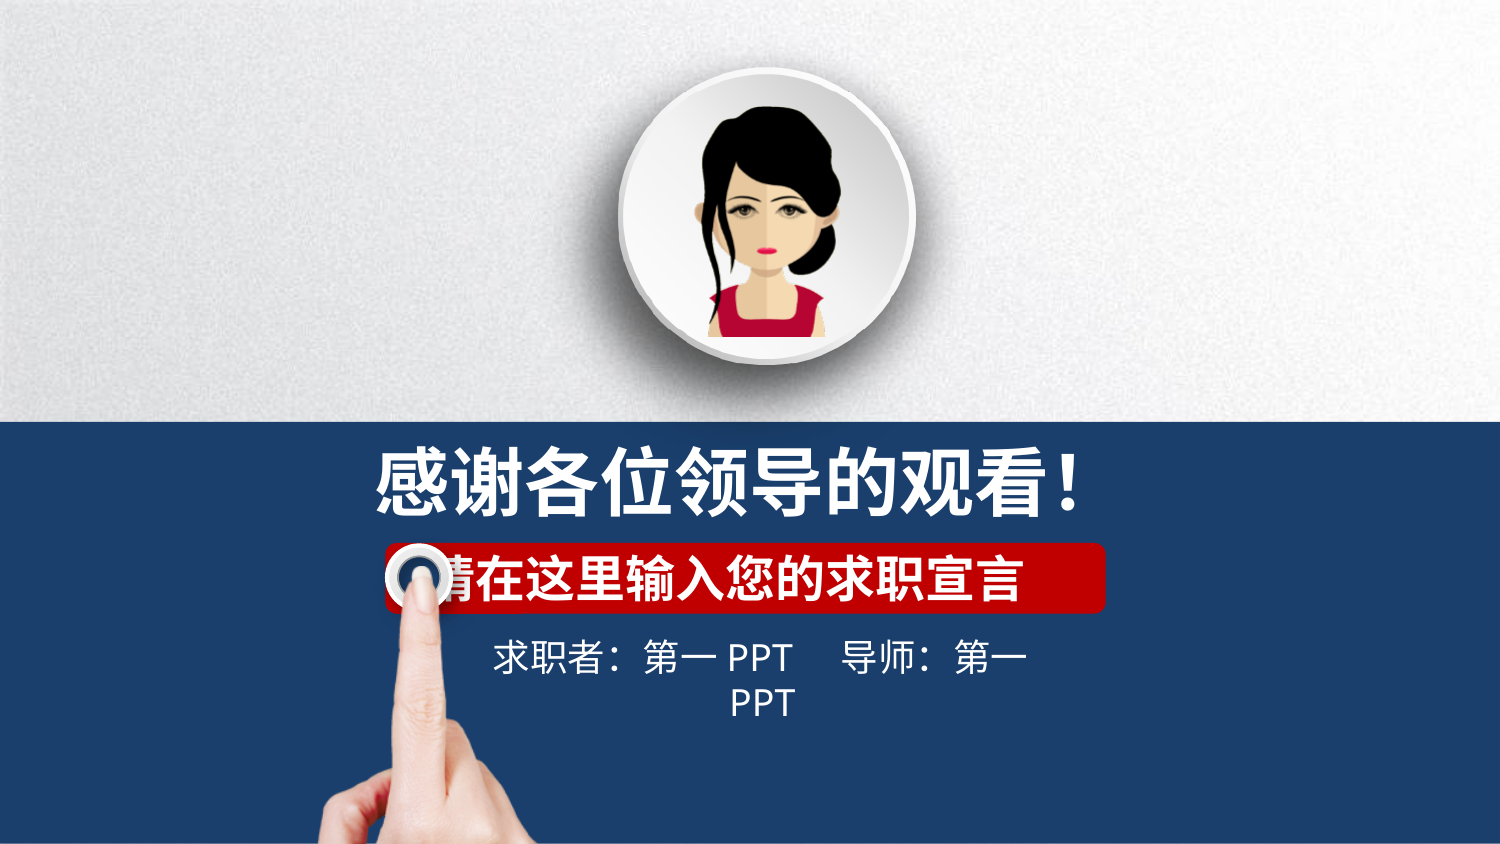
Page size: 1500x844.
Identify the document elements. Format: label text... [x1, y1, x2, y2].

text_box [386, 545, 452, 564]
text_box [559, 540, 1108, 616]
text_box 感谢各位领导的观看！ [240, 428, 1258, 534]
picture [311, 566, 555, 844]
text_box 求职者：第一PPT 导师：第一PPT [559, 626, 1047, 732]
text_box 请在这里输入您的求职宣言 [410, 539, 1041, 615]
picture [0, 0, 1500, 465]
text_box [0, 420, 1500, 844]
